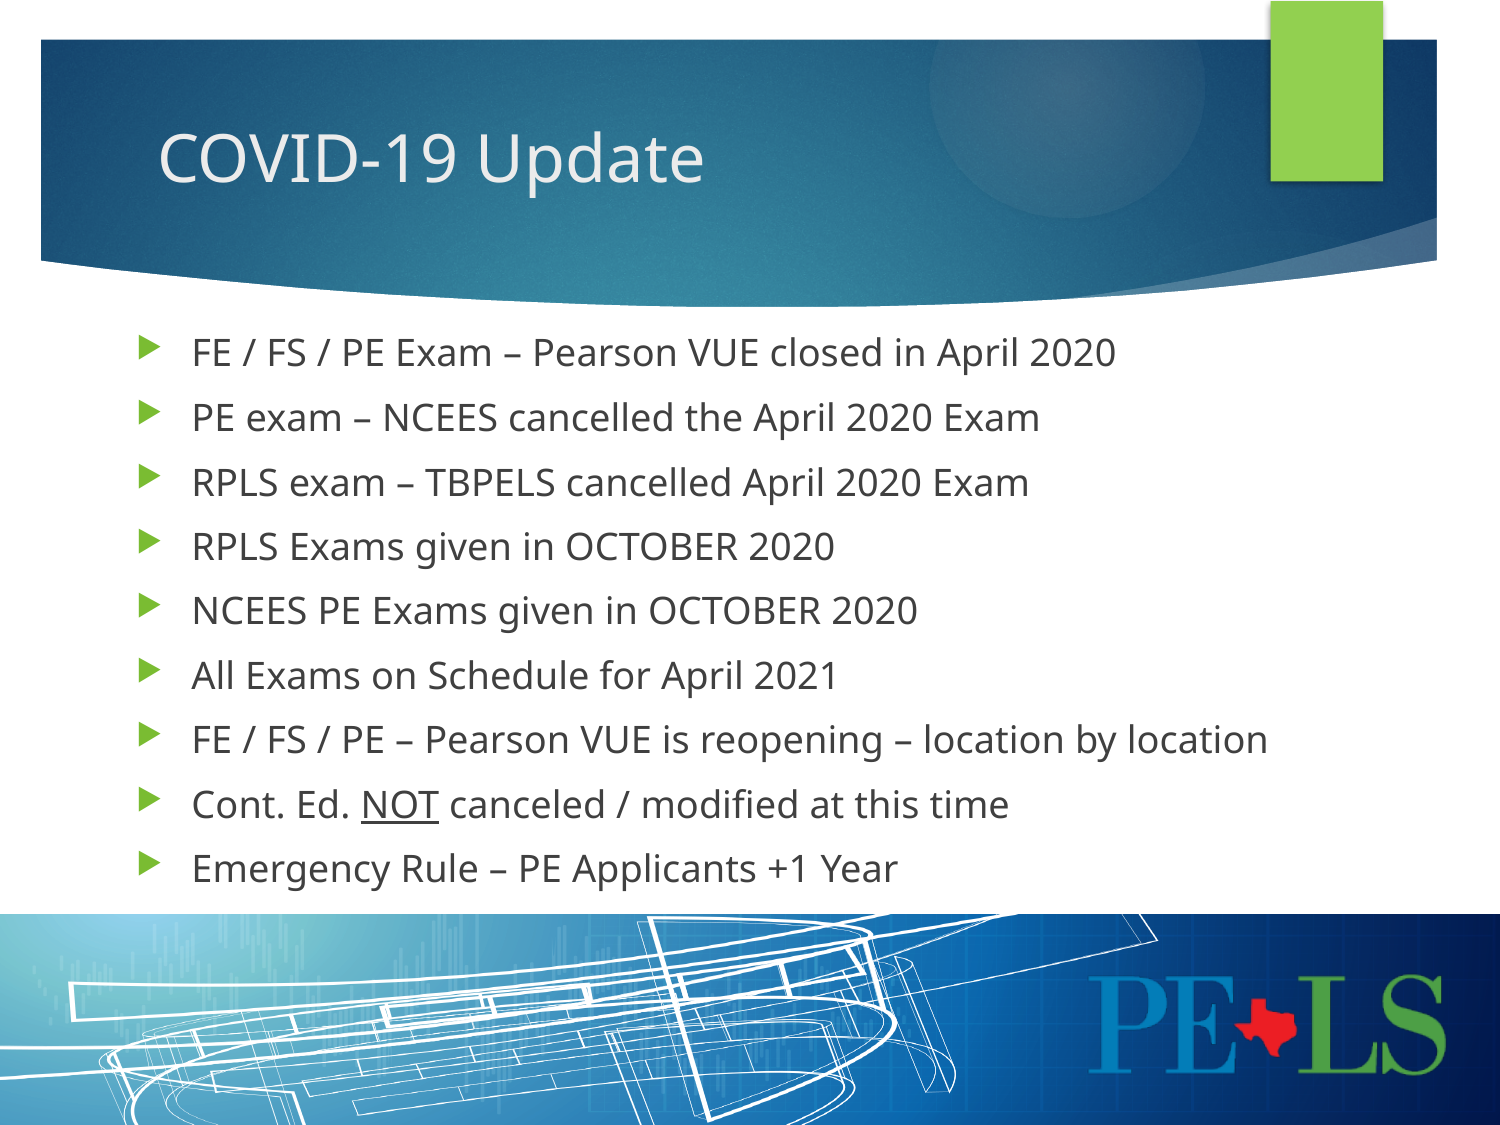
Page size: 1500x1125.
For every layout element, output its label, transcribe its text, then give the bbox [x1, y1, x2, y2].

text_box COVID-19 Update [142, 137, 1183, 254]
picture [0, 914, 1500, 1125]
list FE / FS / PE Exam – Pearson VUE closed in April 2020 PE exam – NCEES cancelled the April 2020 Exam RPLS exam – TBPELS cancelled April 2020 Exam RPLS Exams given in OCTOBER 2020 NCEES PE Exams given in OCTOBER 2020 All Exams on Schedule for April 2021 FE / FS / PE – Pearson VUE is reopening – location by location Cont. Ed. NOT canceled / modified at this time Emergency Rule – PE Applicants +1 Year [121, 321, 1385, 901]
